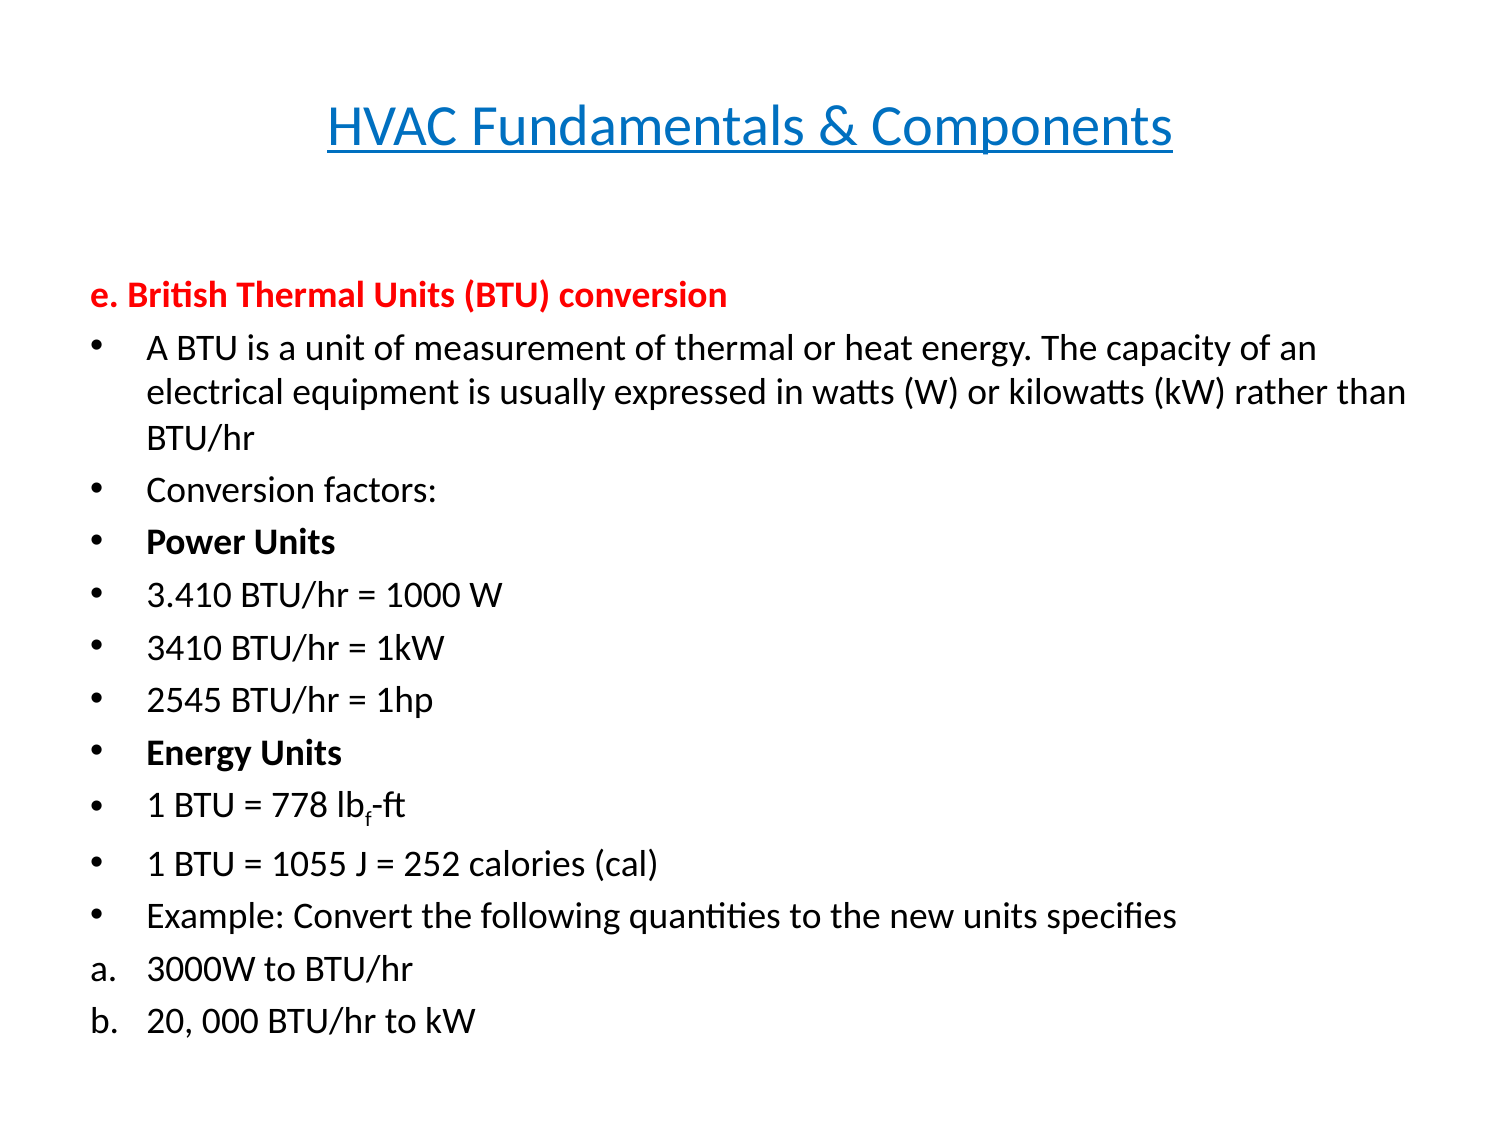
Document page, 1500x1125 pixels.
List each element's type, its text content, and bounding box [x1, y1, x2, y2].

list e. British Thermal Units (BTU) conversion A BTU is a unit of measurement of thermal or heat energy. The capacity of an electrical equipment is usually expressed in watts (W) or kilowatts (kW) rather than BTU/hr Conversion factors: Power Units 3.410 BTU/hr = 1000 W 3410 BTU/hr = 1kW 2545 BTU/hr = 1hp Energy Units 1 BTU = 778 lbf-ft 1 BTU = 1055 J = 252 calories (cal) Example: Convert the following quantities to the new units specifies 3000W to BTU/hr 20, 000 BTU/hr to kW [75, 262, 1425, 1088]
title HVAC Fundamentals & Components [75, 45, 1425, 200]
